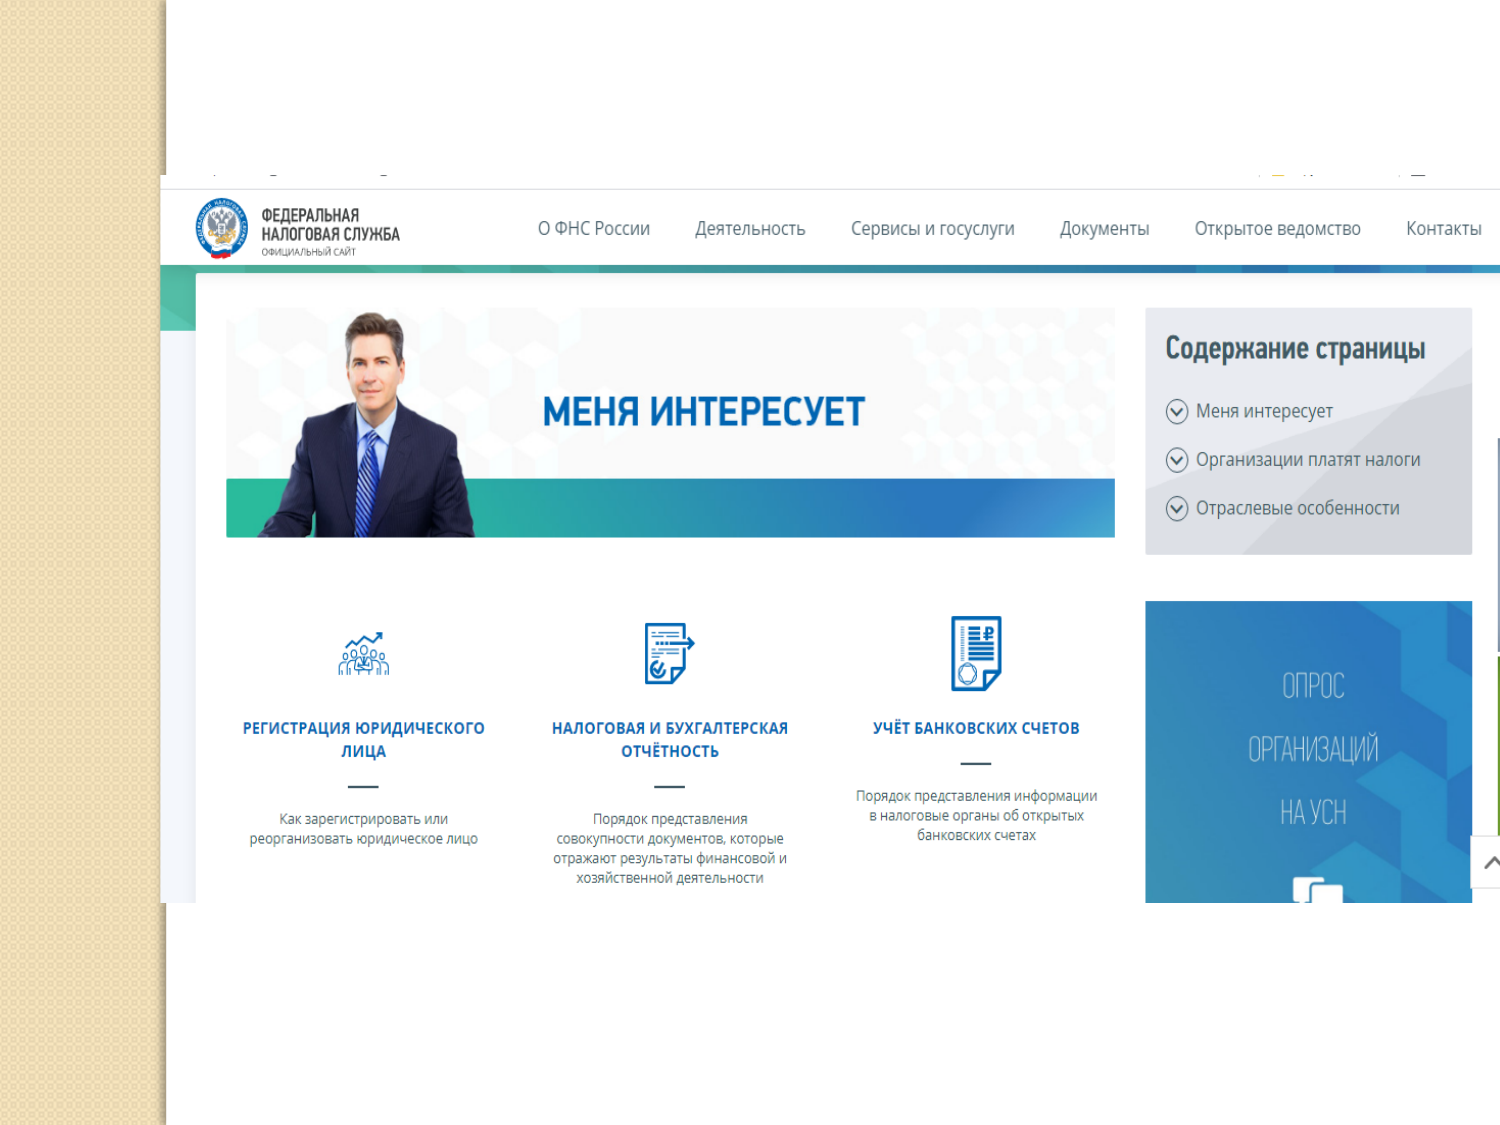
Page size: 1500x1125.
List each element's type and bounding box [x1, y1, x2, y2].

picture [160, 175, 1500, 903]
